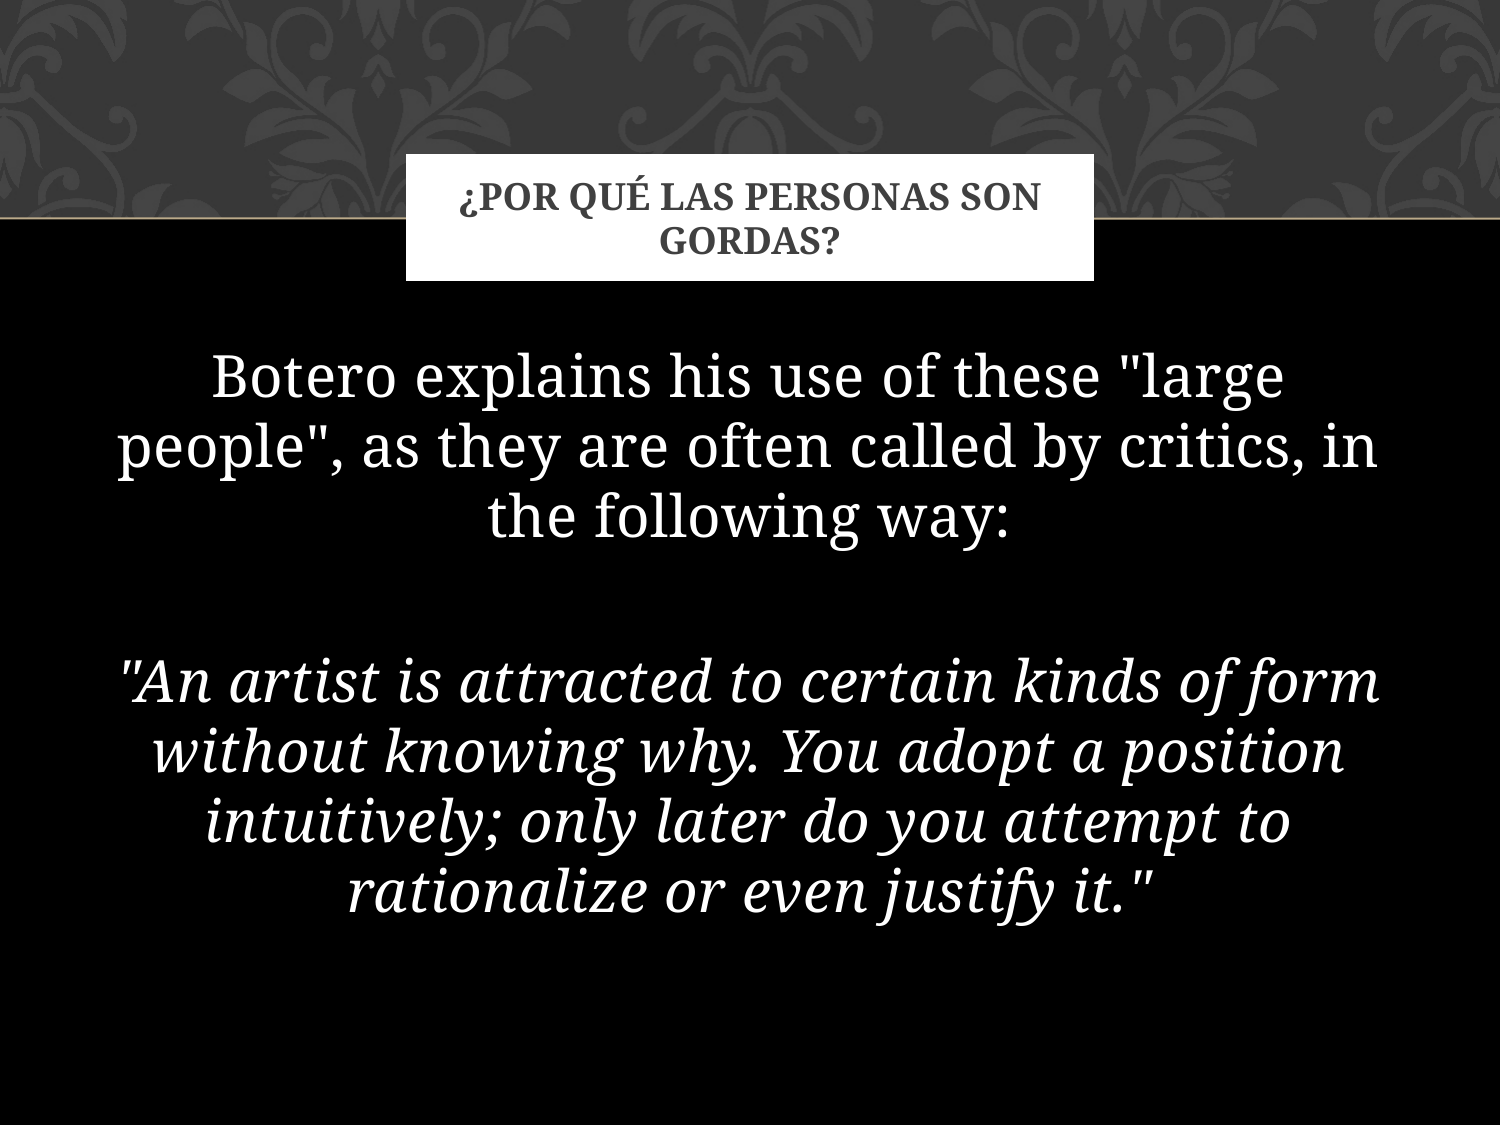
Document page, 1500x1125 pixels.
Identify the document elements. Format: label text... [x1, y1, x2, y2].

list Botero explains his use of these "large people", as they are often called by critics, in the following way: "An artist is attracted to certain kinds of form without knowing why. You adopt a position intuitively; only later do you attempt to rationalize or even justify it." [75, 331, 1425, 1000]
title ¿Por qué las personas son gordas? [406, 154, 1094, 281]
